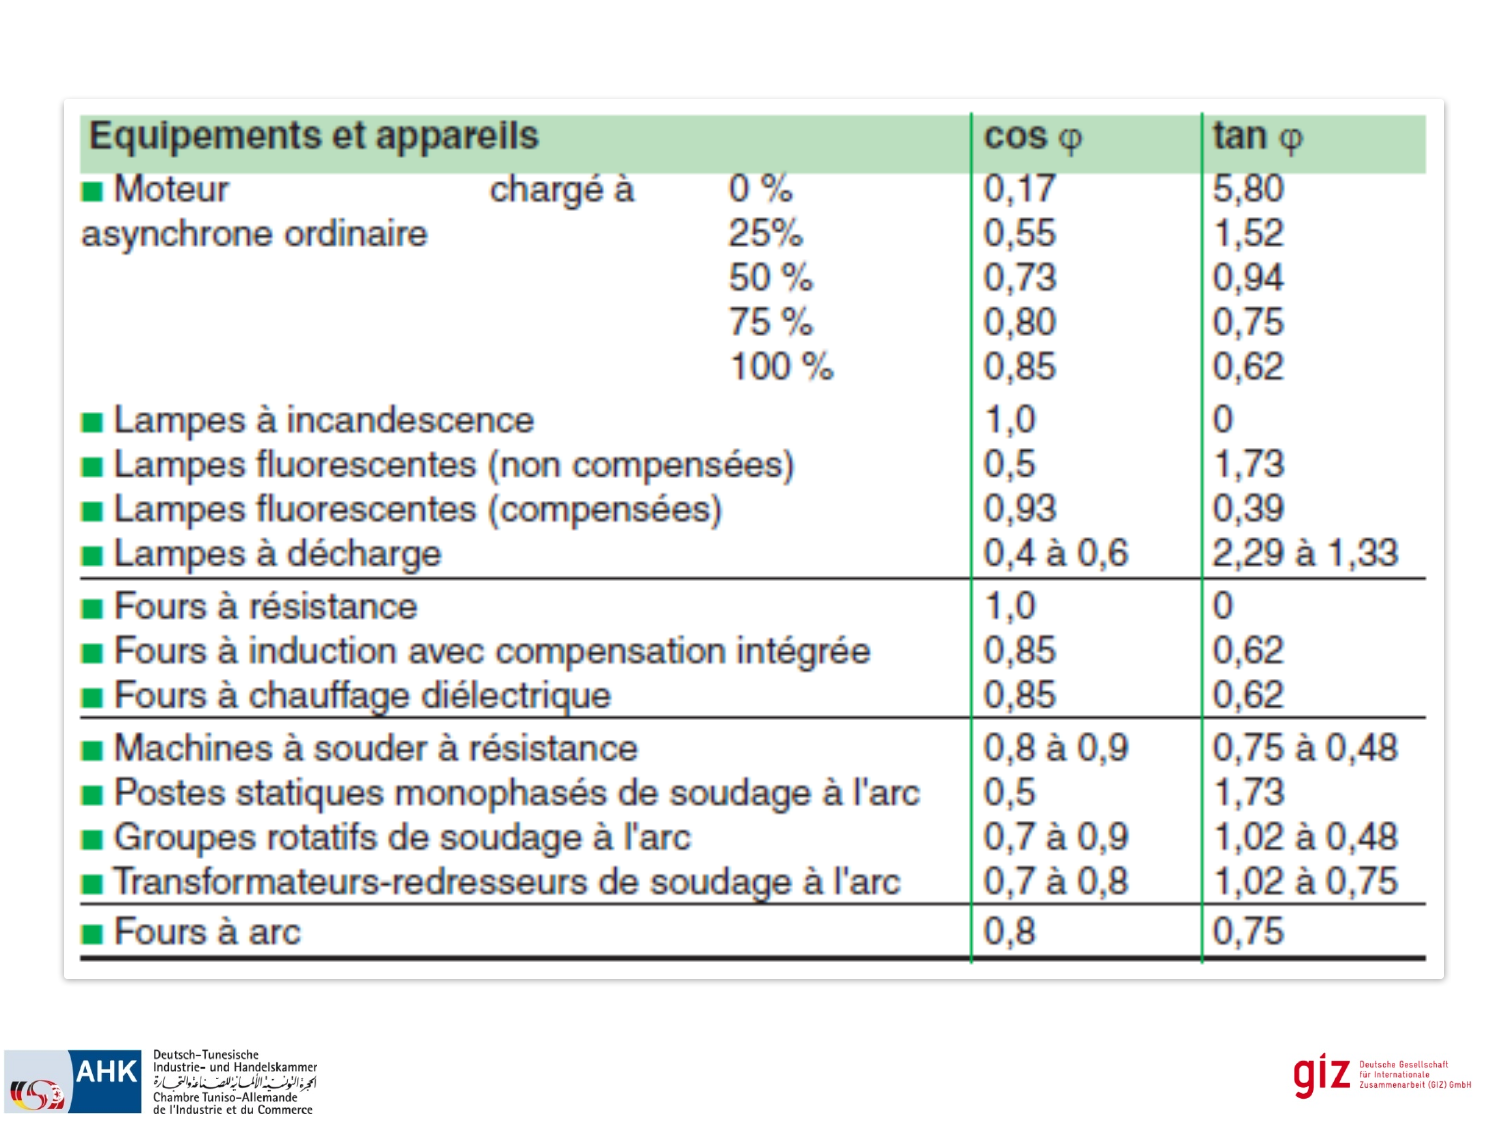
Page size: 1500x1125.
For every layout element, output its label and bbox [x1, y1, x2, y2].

picture [70, 105, 1438, 973]
picture [3, 1049, 317, 1114]
picture [1275, 1031, 1500, 1125]
